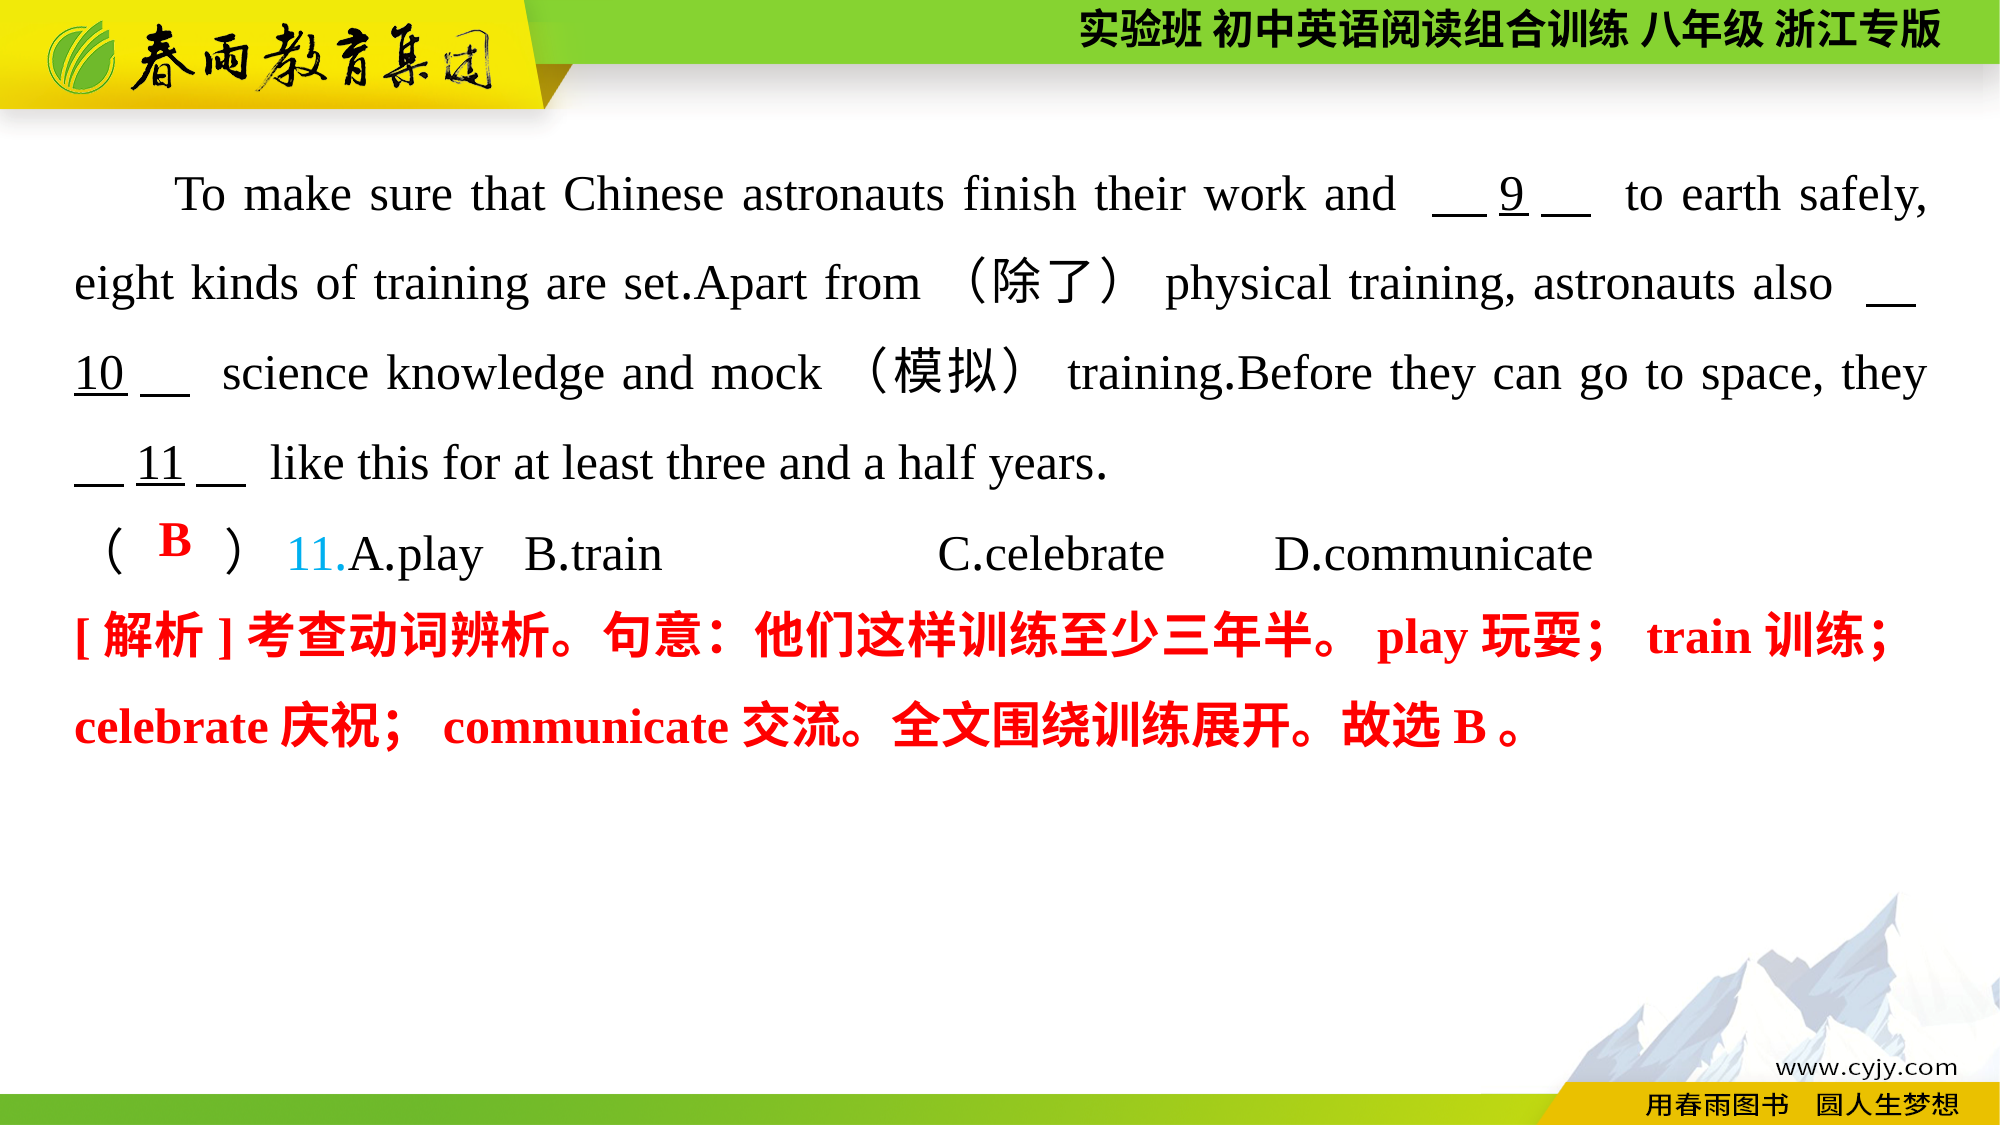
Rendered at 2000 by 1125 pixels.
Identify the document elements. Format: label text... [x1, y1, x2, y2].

text_box B [143, 499, 207, 574]
text_box [解析]考查动词辨析。句意：他们这样训练至少三年半。play玩耍；train训练；celebrate庆祝；communicate交流。全文围绕训练展开。故选B。 [59, 566, 1944, 761]
picture [0, 0, 2000, 1125]
list To make sure that Chinese astronauts finish their work and 9 to earth safely, eight kinds of training are set.Apart from（除了）physical training, astronauts also 10 science knowledge and mock（模拟）training.Before they can go to space, they 11 like this for at least three and a half years. （ ）11.A.play B.train C.celebrate D.communicate [59, 122, 1944, 566]
